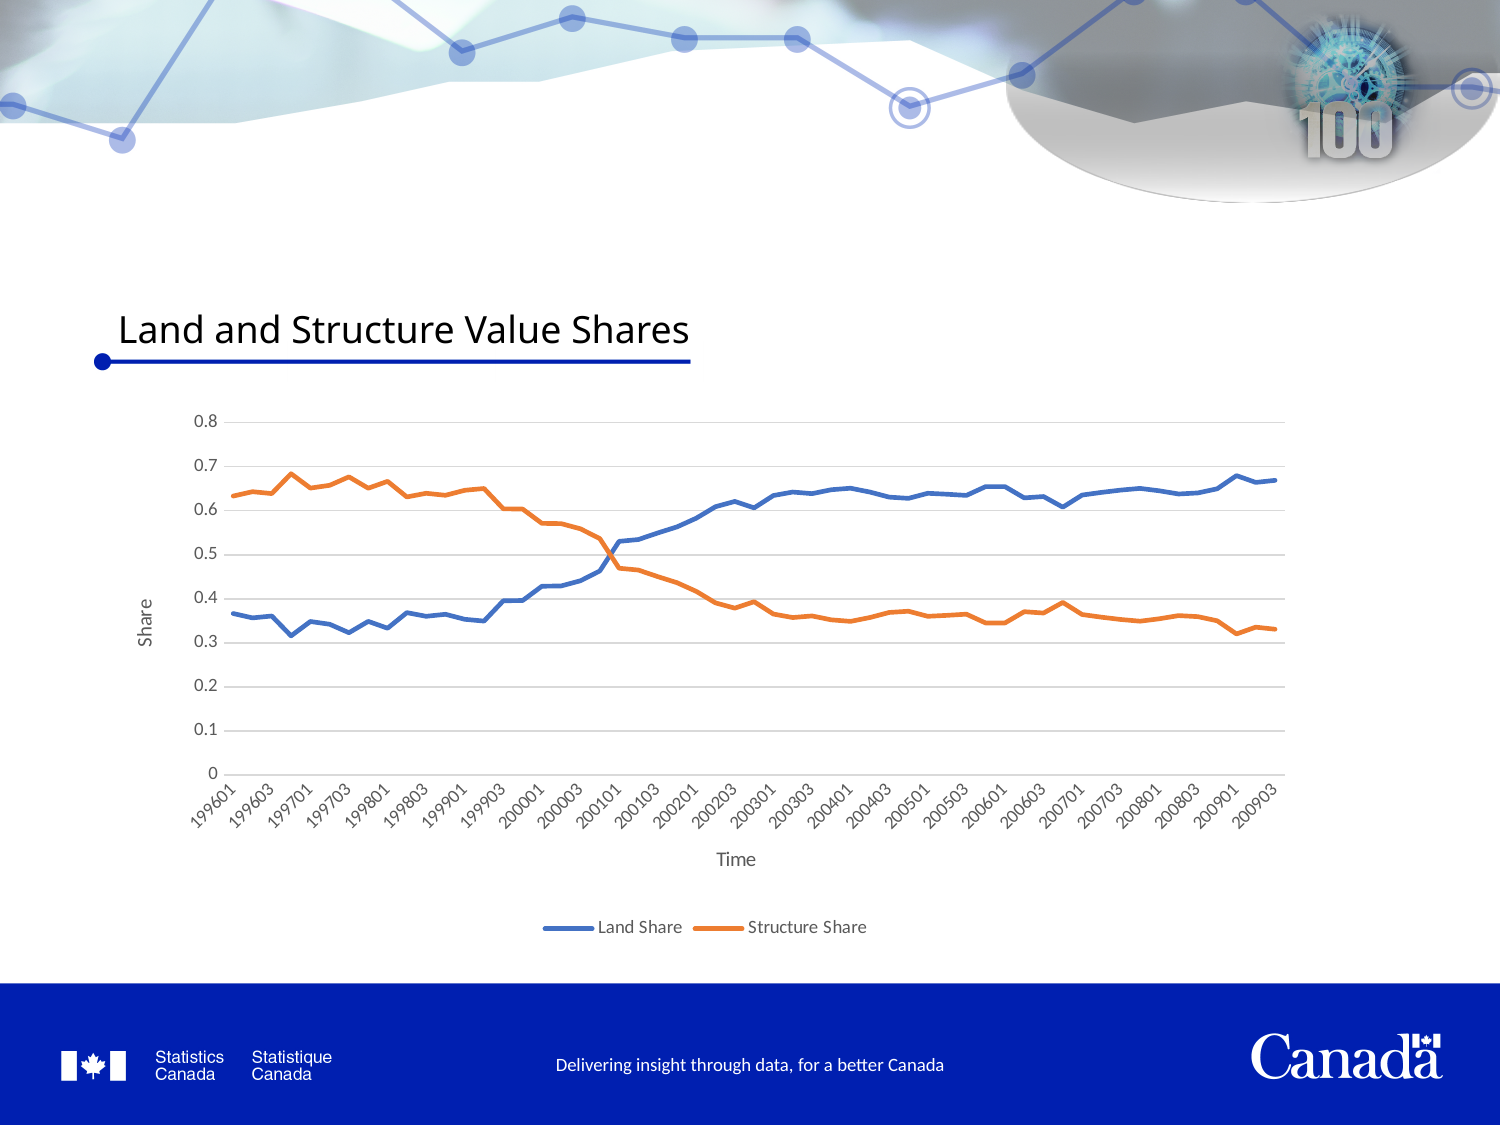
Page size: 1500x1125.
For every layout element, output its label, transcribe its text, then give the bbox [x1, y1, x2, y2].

title Land and Structure Value Shares [103, 212, 1397, 360]
picture [0, 0, 1500, 1125]
chart [103, 402, 1309, 945]
